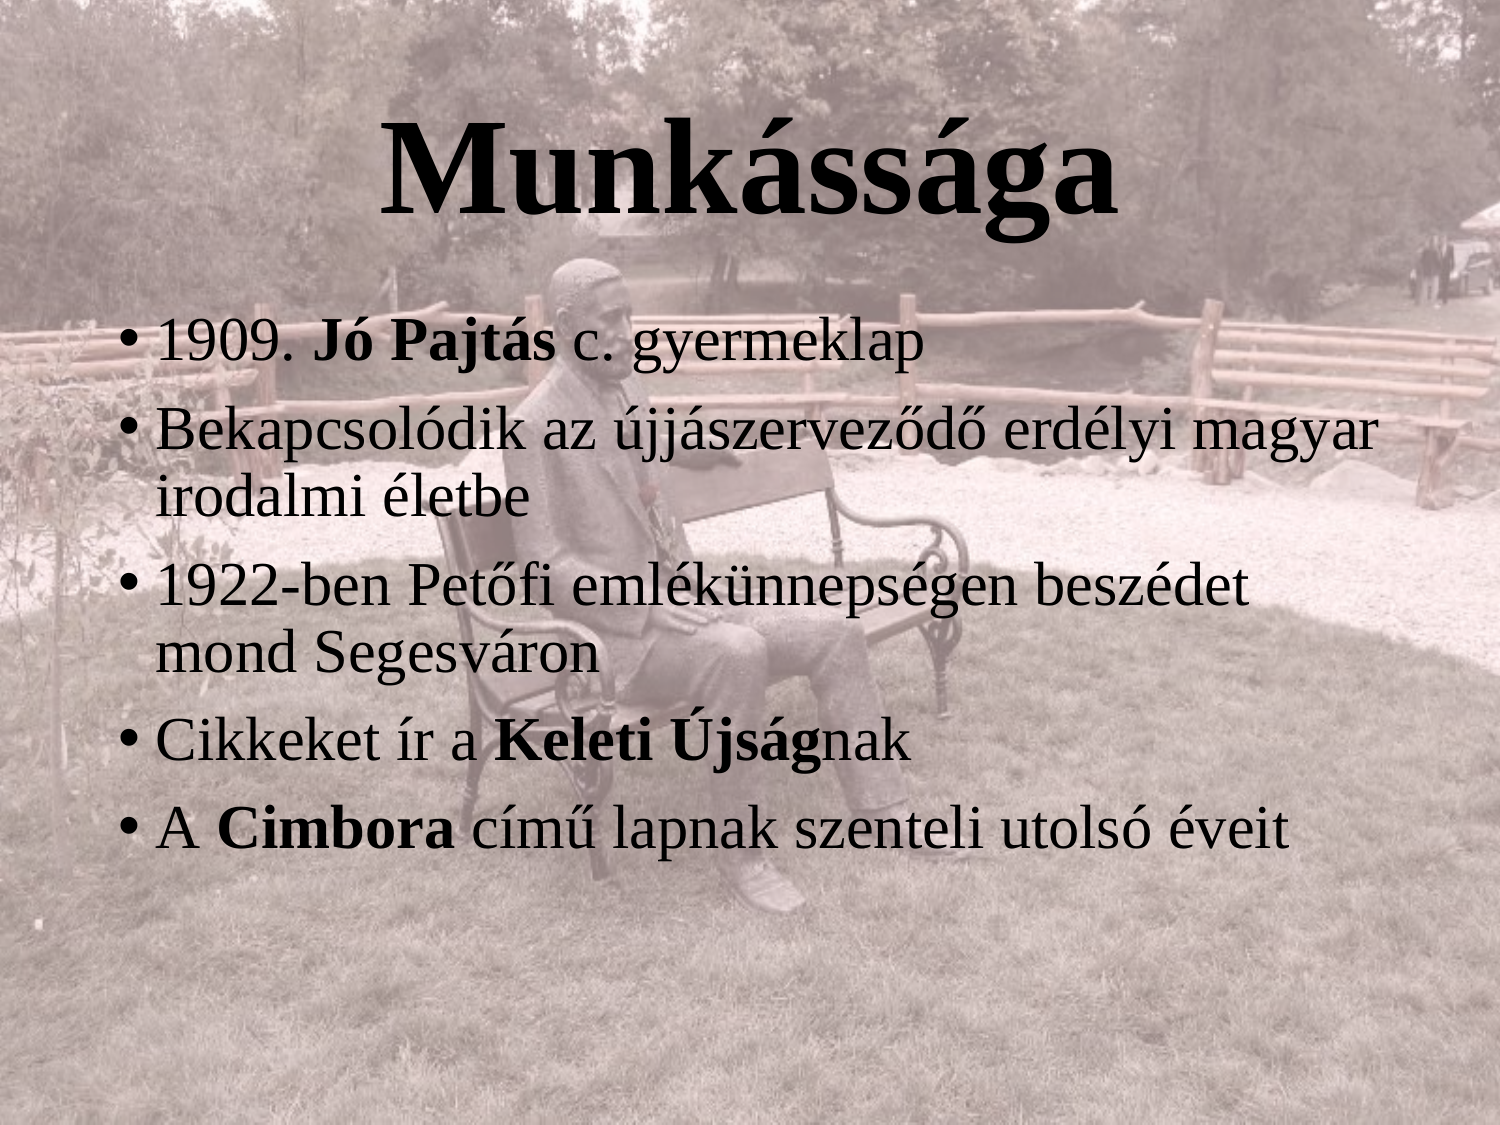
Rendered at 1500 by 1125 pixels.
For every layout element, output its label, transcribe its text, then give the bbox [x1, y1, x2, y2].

list 1909. Jó Pajtás c. gyermeklap Bekapcsolódik az újjászerveződő erdélyi magyar irodalmi életbe 1922-ben Petőfi emlékünnepségen beszédet mond Segesváron Cikkeket ír a Keleti Újságnak A Cimbora című lapnak szenteli utolsó éveit [103, 299, 1397, 1014]
title Munkássága [103, 59, 1397, 278]
